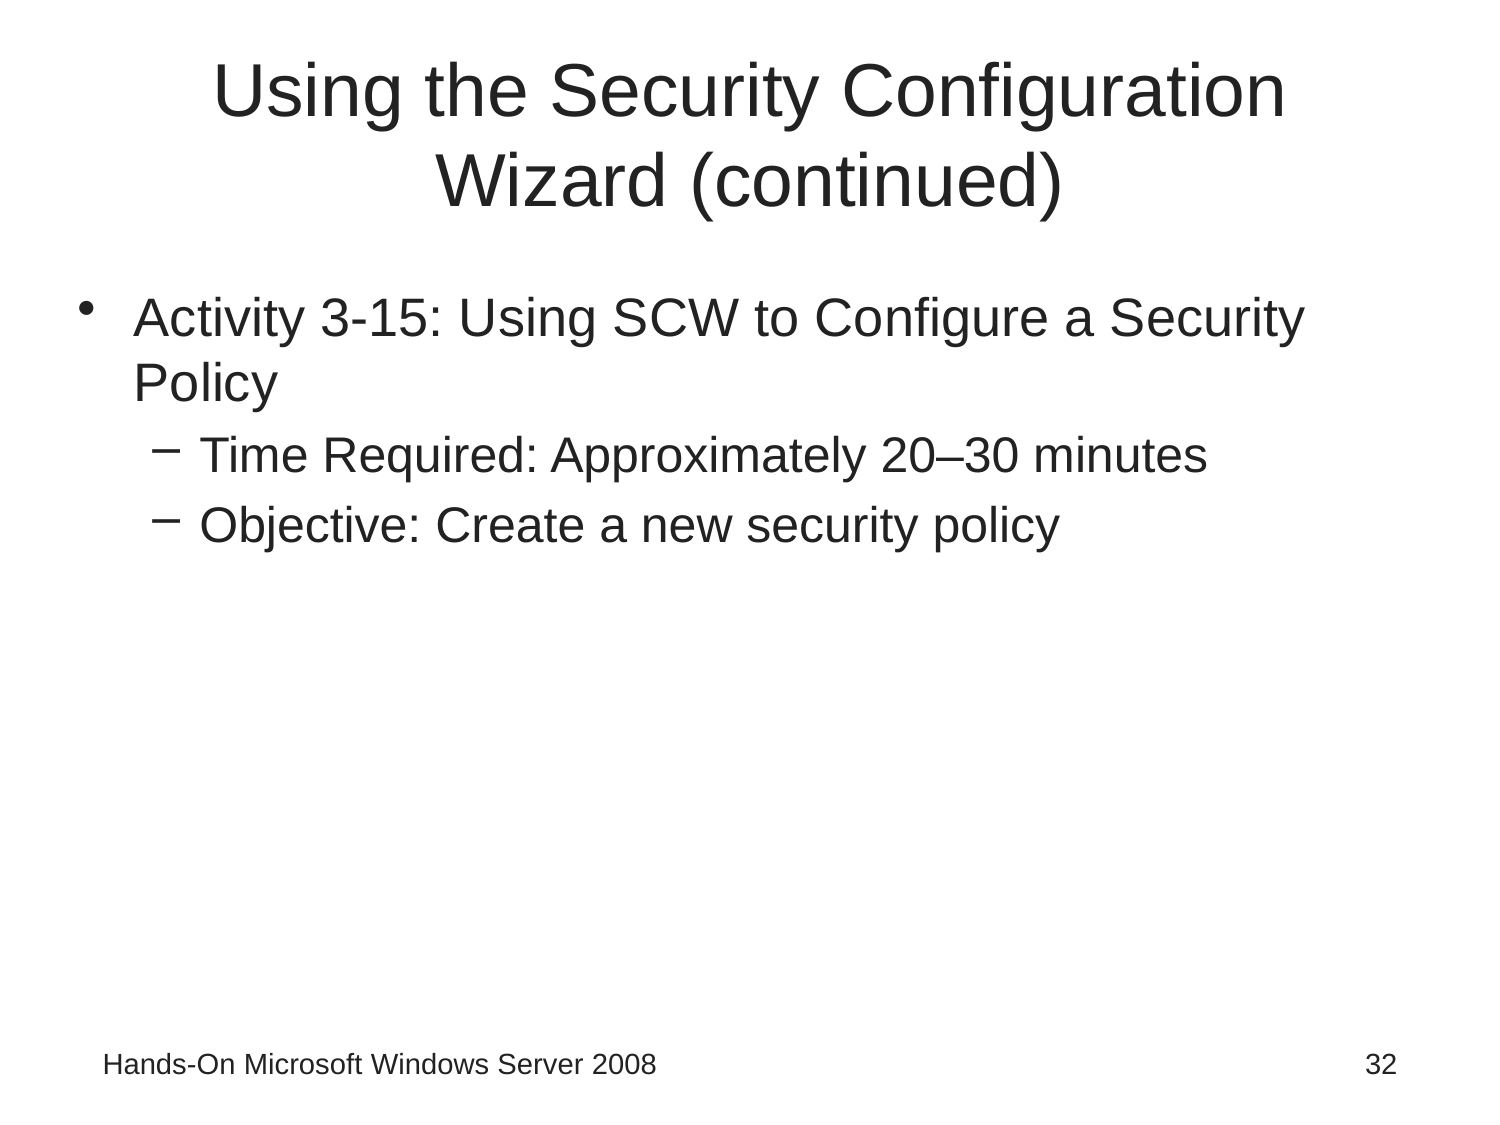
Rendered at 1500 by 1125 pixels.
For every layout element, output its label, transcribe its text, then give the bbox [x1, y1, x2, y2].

title Using the Security Configuration Wizard (continued) [87, 37, 1413, 226]
slide_number 32 [1074, 1037, 1413, 1101]
list Activity 3-15: Using SCW to Configure a Security Policy Time Required: Approximately 20–30 minutes Objective: Create a new security policy [62, 274, 1426, 1026]
footer Hands-On Microsoft Windows Server 2008 [87, 1037, 1051, 1101]
